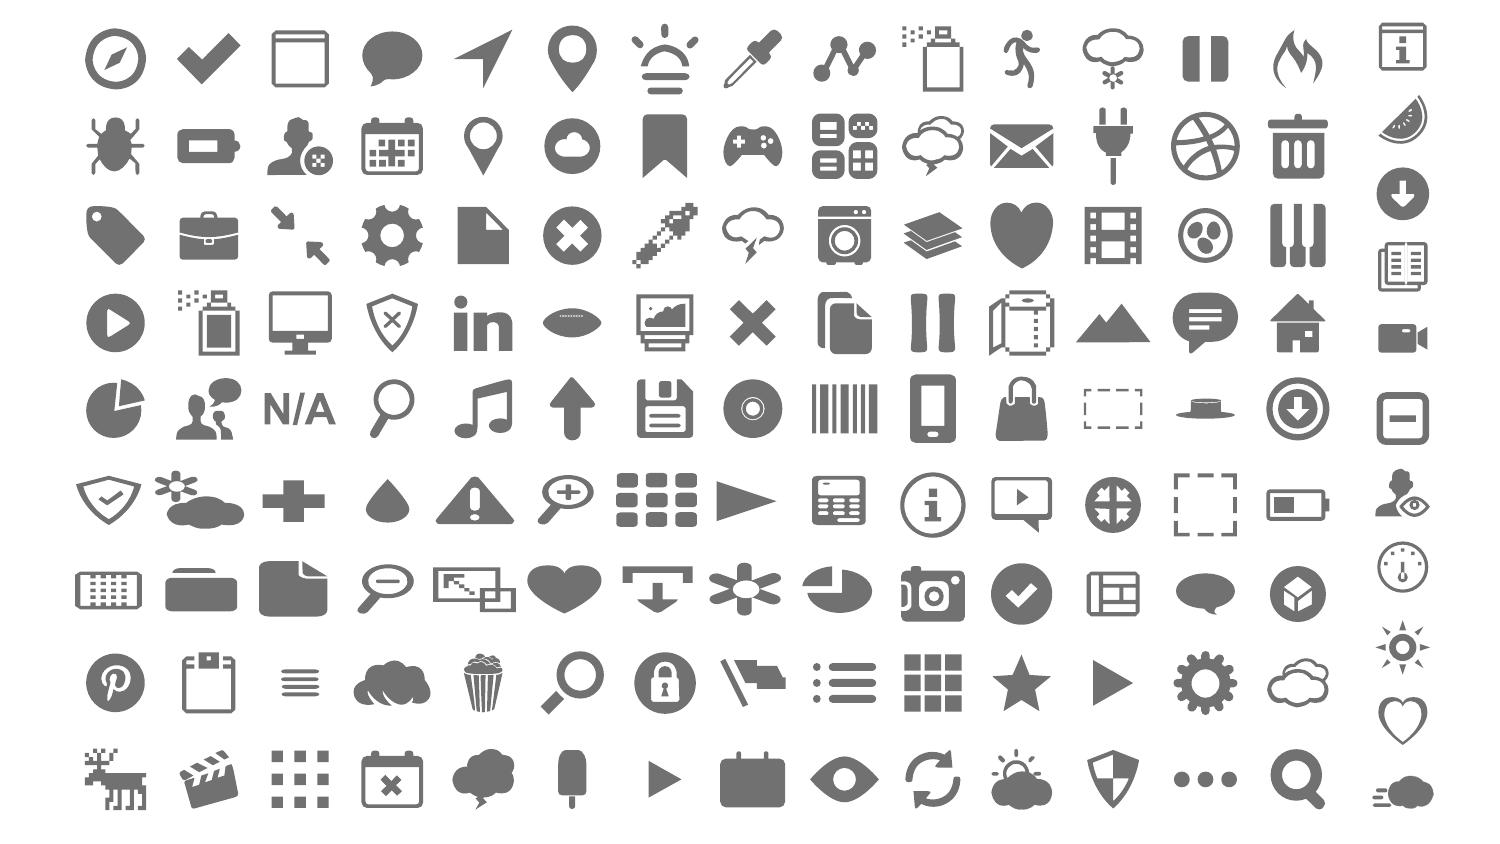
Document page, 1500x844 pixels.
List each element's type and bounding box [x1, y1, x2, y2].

text_box [294, 773, 306, 786]
text_box [1075, 303, 1151, 343]
text_box [990, 133, 1008, 167]
text_box [818, 219, 872, 265]
text_box [118, 379, 145, 407]
text_box [176, 394, 217, 440]
text_box [945, 674, 962, 692]
text_box [828, 678, 877, 687]
text_box [153, 470, 245, 531]
text_box [1289, 203, 1306, 268]
text_box [945, 695, 962, 712]
text_box [1197, 532, 1214, 537]
text_box [1414, 626, 1424, 636]
text_box [1116, 388, 1129, 392]
text_box [1134, 388, 1143, 397]
text_box [304, 146, 334, 176]
text_box [86, 653, 145, 713]
text_box [435, 476, 515, 525]
text_box [1419, 643, 1431, 651]
text_box [1266, 377, 1330, 441]
text_box [1176, 398, 1235, 419]
text_box [905, 749, 953, 783]
text_box [1173, 520, 1190, 537]
text_box [317, 796, 329, 808]
text_box [637, 582, 678, 613]
text_box [1134, 421, 1143, 429]
text_box [543, 206, 602, 265]
text_box [723, 126, 783, 167]
text_box [1086, 571, 1140, 617]
text_box [1267, 113, 1328, 129]
text_box [642, 114, 688, 179]
text_box [719, 751, 786, 808]
text_box [1267, 658, 1329, 708]
text_box [453, 312, 468, 351]
text_box [991, 476, 1053, 534]
text_box [259, 561, 328, 617]
text_box [86, 206, 145, 265]
text_box [1083, 402, 1087, 416]
text_box [1399, 620, 1407, 631]
text_box [848, 113, 878, 139]
text_box [1399, 496, 1430, 517]
text_box [812, 694, 821, 703]
text_box [362, 31, 423, 87]
text_box [634, 652, 697, 715]
text_box [317, 773, 329, 786]
text_box [463, 653, 503, 713]
text_box [1177, 207, 1233, 264]
text_box [294, 750, 306, 763]
text_box [198, 652, 219, 669]
text_box [453, 29, 513, 89]
text_box [709, 562, 782, 616]
text_box [1083, 421, 1092, 429]
text_box [75, 571, 142, 610]
text_box [1173, 497, 1178, 514]
text_box [813, 36, 877, 82]
text_box [812, 113, 845, 147]
text_box [1372, 773, 1434, 810]
text_box [1266, 489, 1330, 521]
text_box [1375, 468, 1414, 517]
text_box [179, 35, 239, 82]
text_box [1211, 36, 1229, 82]
text_box [353, 660, 431, 706]
text_box [615, 472, 698, 528]
text_box [1176, 573, 1235, 615]
text_box [1221, 520, 1237, 537]
text_box [1084, 206, 1142, 265]
text_box [1083, 388, 1092, 397]
text_box [262, 480, 325, 522]
text_box [924, 654, 942, 671]
text_box [1173, 473, 1190, 490]
text_box [271, 206, 295, 230]
text_box [1173, 771, 1190, 788]
text_box [990, 202, 1054, 269]
text_box [165, 577, 238, 612]
text_box [810, 756, 879, 803]
text_box [556, 651, 604, 699]
text_box [910, 374, 956, 443]
text_box [198, 290, 240, 356]
text_box [1197, 771, 1214, 788]
text_box [848, 142, 878, 179]
text_box [527, 565, 602, 614]
text_box [179, 764, 239, 809]
text_box [271, 30, 329, 88]
text_box [1173, 651, 1238, 716]
text_box [1093, 660, 1134, 706]
text_box [271, 773, 283, 786]
text_box [264, 393, 290, 425]
text_box [267, 117, 313, 176]
text_box [1378, 697, 1428, 746]
text_box [203, 756, 220, 766]
text_box [317, 750, 329, 763]
text_box [924, 674, 942, 692]
text_box [990, 124, 1054, 149]
text_box [636, 379, 694, 438]
text_box [723, 29, 783, 89]
text_box [1389, 633, 1417, 662]
text_box [84, 28, 148, 91]
text_box [1087, 749, 1140, 809]
text_box [473, 312, 513, 351]
text_box [1414, 659, 1424, 668]
text_box [1270, 203, 1287, 268]
text_box [903, 212, 963, 260]
text_box [1093, 107, 1134, 186]
text_box [86, 382, 142, 438]
text_box [812, 150, 845, 179]
text_box [1399, 664, 1407, 675]
text_box [457, 206, 509, 265]
text_box [1082, 25, 1144, 90]
text_box [1182, 36, 1200, 82]
text_box [454, 379, 513, 439]
text_box [812, 475, 866, 526]
text_box [361, 750, 424, 809]
text_box [1097, 388, 1111, 392]
text_box [636, 294, 694, 352]
text_box [945, 654, 962, 671]
text_box [292, 392, 305, 426]
text_box [304, 393, 336, 425]
text_box [802, 566, 833, 587]
text_box [542, 308, 602, 338]
text_box [860, 384, 866, 434]
text_box [1376, 167, 1430, 221]
text_box [991, 748, 1053, 812]
text_box [648, 760, 682, 798]
text_box [366, 293, 418, 353]
text_box [818, 206, 872, 217]
text_box [1376, 392, 1430, 445]
text_box [433, 567, 516, 613]
text_box [828, 694, 877, 703]
text_box [630, 23, 700, 95]
text_box [729, 300, 776, 346]
text_box [812, 663, 821, 671]
text_box [86, 117, 145, 176]
text_box [812, 678, 821, 687]
text_box [632, 202, 698, 269]
text_box [1003, 29, 1040, 89]
text_box [721, 203, 785, 265]
text_box [1309, 203, 1326, 268]
text_box [913, 776, 961, 809]
text_box [720, 658, 749, 708]
text_box [454, 295, 468, 309]
text_box [1233, 497, 1237, 514]
text_box [1221, 473, 1237, 490]
text_box [549, 377, 596, 441]
text_box [357, 564, 414, 614]
text_box [723, 379, 783, 438]
text_box [537, 475, 594, 525]
text_box [1172, 292, 1239, 354]
text_box [900, 565, 965, 622]
text_box [452, 745, 515, 810]
text_box [840, 384, 849, 434]
text_box [993, 148, 1050, 168]
text_box [179, 211, 239, 260]
text_box [76, 475, 142, 526]
text_box [84, 748, 147, 811]
text_box [1270, 293, 1326, 353]
text_box [86, 293, 145, 353]
text_box [208, 378, 242, 407]
text_box [1035, 133, 1054, 167]
text_box [189, 762, 208, 773]
text_box [306, 241, 330, 265]
text_box [868, 384, 878, 434]
text_box [558, 750, 587, 809]
text_box [820, 384, 829, 434]
text_box [365, 479, 410, 523]
text_box [280, 669, 320, 697]
text_box [294, 796, 306, 808]
text_box [1378, 22, 1427, 71]
text_box [900, 472, 966, 538]
text_box [832, 384, 837, 434]
text_box [464, 116, 503, 176]
text_box [992, 654, 1051, 712]
text_box [1270, 749, 1326, 810]
text_box [182, 656, 236, 714]
text_box [852, 384, 857, 434]
text_box [816, 291, 873, 355]
text_box [991, 563, 1053, 625]
text_box [1378, 242, 1428, 292]
text_box [271, 750, 283, 763]
text_box [1377, 541, 1429, 593]
text_box [828, 663, 877, 671]
text_box [924, 695, 942, 712]
text_box [904, 674, 921, 692]
text_box [994, 374, 1049, 442]
text_box [807, 569, 873, 613]
text_box [1272, 132, 1325, 179]
text_box [989, 290, 1055, 356]
text_box [540, 690, 565, 715]
text_box [1381, 659, 1391, 668]
text_box [1197, 473, 1214, 478]
text_box [904, 654, 921, 671]
text_box [910, 293, 928, 353]
text_box [370, 379, 415, 439]
text_box [1378, 95, 1428, 144]
text_box [547, 25, 597, 93]
text_box [922, 26, 964, 92]
text_box [1269, 566, 1326, 623]
text_box [1378, 324, 1428, 353]
text_box [716, 481, 777, 522]
text_box [361, 117, 424, 176]
text_box [1085, 476, 1141, 533]
text_box [212, 410, 234, 440]
text_box [812, 384, 817, 434]
text_box [901, 112, 965, 166]
text_box [172, 568, 216, 573]
text_box [268, 291, 332, 355]
text_box [544, 118, 601, 175]
text_box [361, 204, 423, 267]
text_box [177, 129, 241, 164]
text_box [271, 796, 283, 808]
text_box [1273, 29, 1323, 89]
text_box [1375, 643, 1386, 651]
text_box [1221, 771, 1237, 788]
text_box [1171, 111, 1240, 181]
text_box [938, 293, 956, 353]
text_box [302, 561, 328, 577]
text_box [904, 695, 921, 712]
text_box [734, 660, 786, 689]
text_box [215, 750, 230, 760]
text_box [622, 566, 693, 583]
text_box [1382, 626, 1391, 636]
